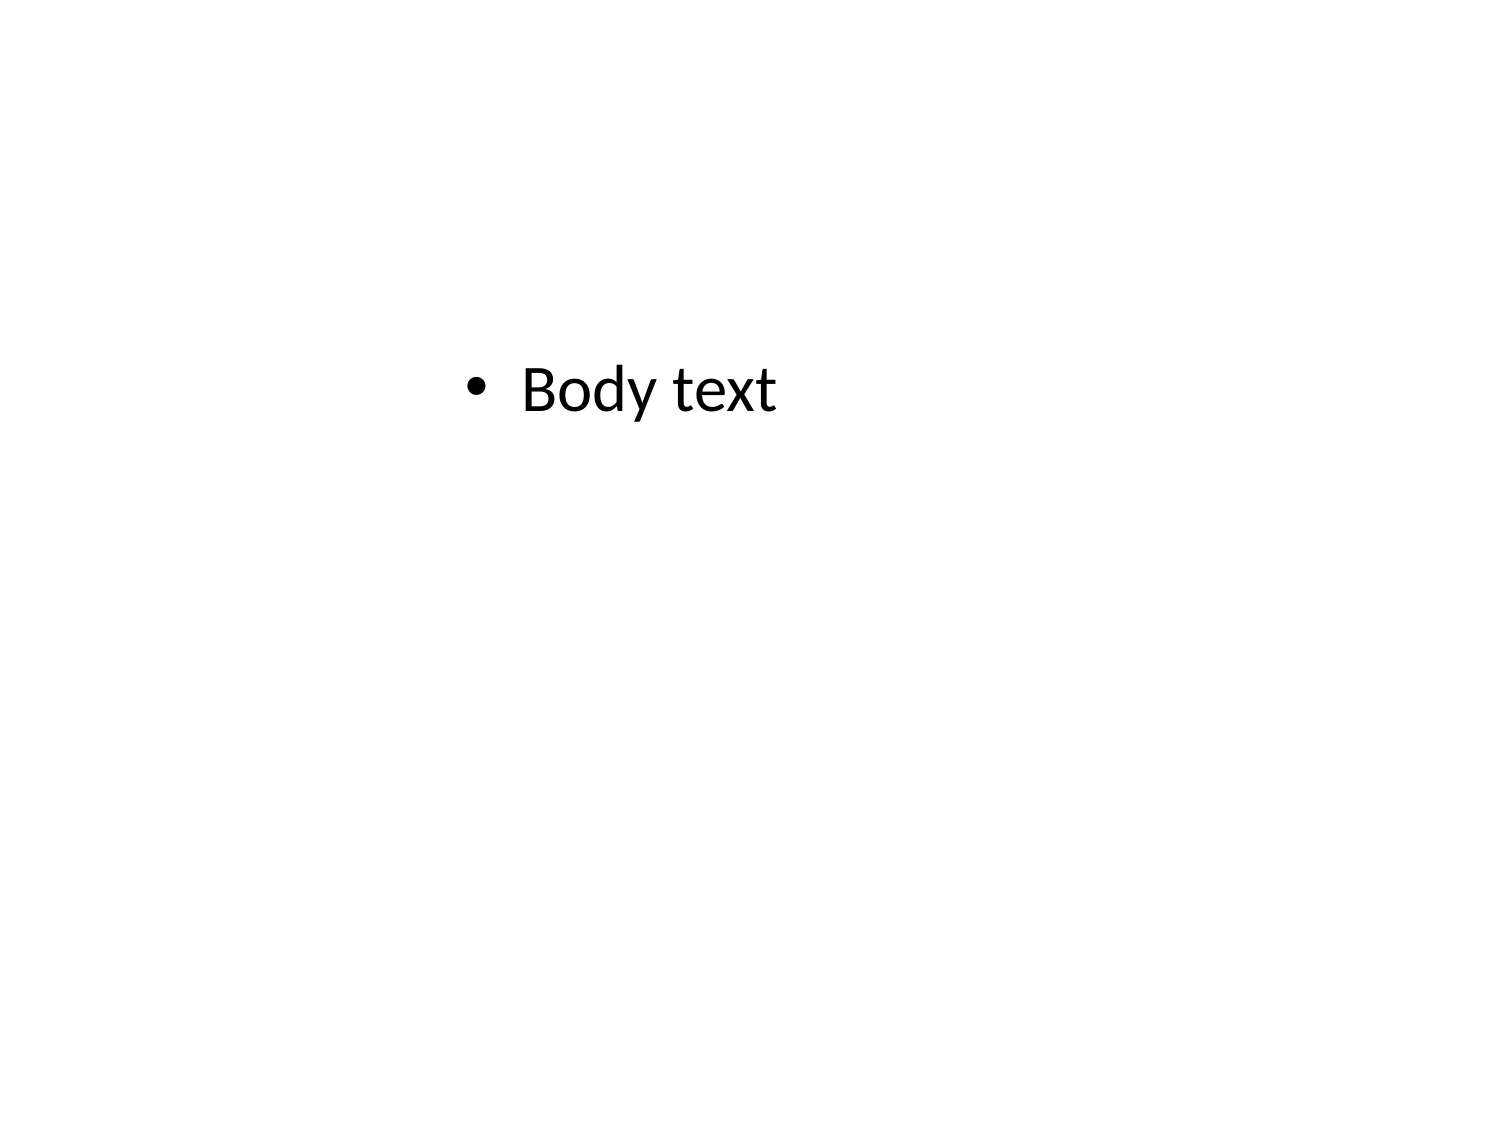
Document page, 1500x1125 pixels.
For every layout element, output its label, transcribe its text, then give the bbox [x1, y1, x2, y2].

list Body text [450, 337, 1050, 788]
